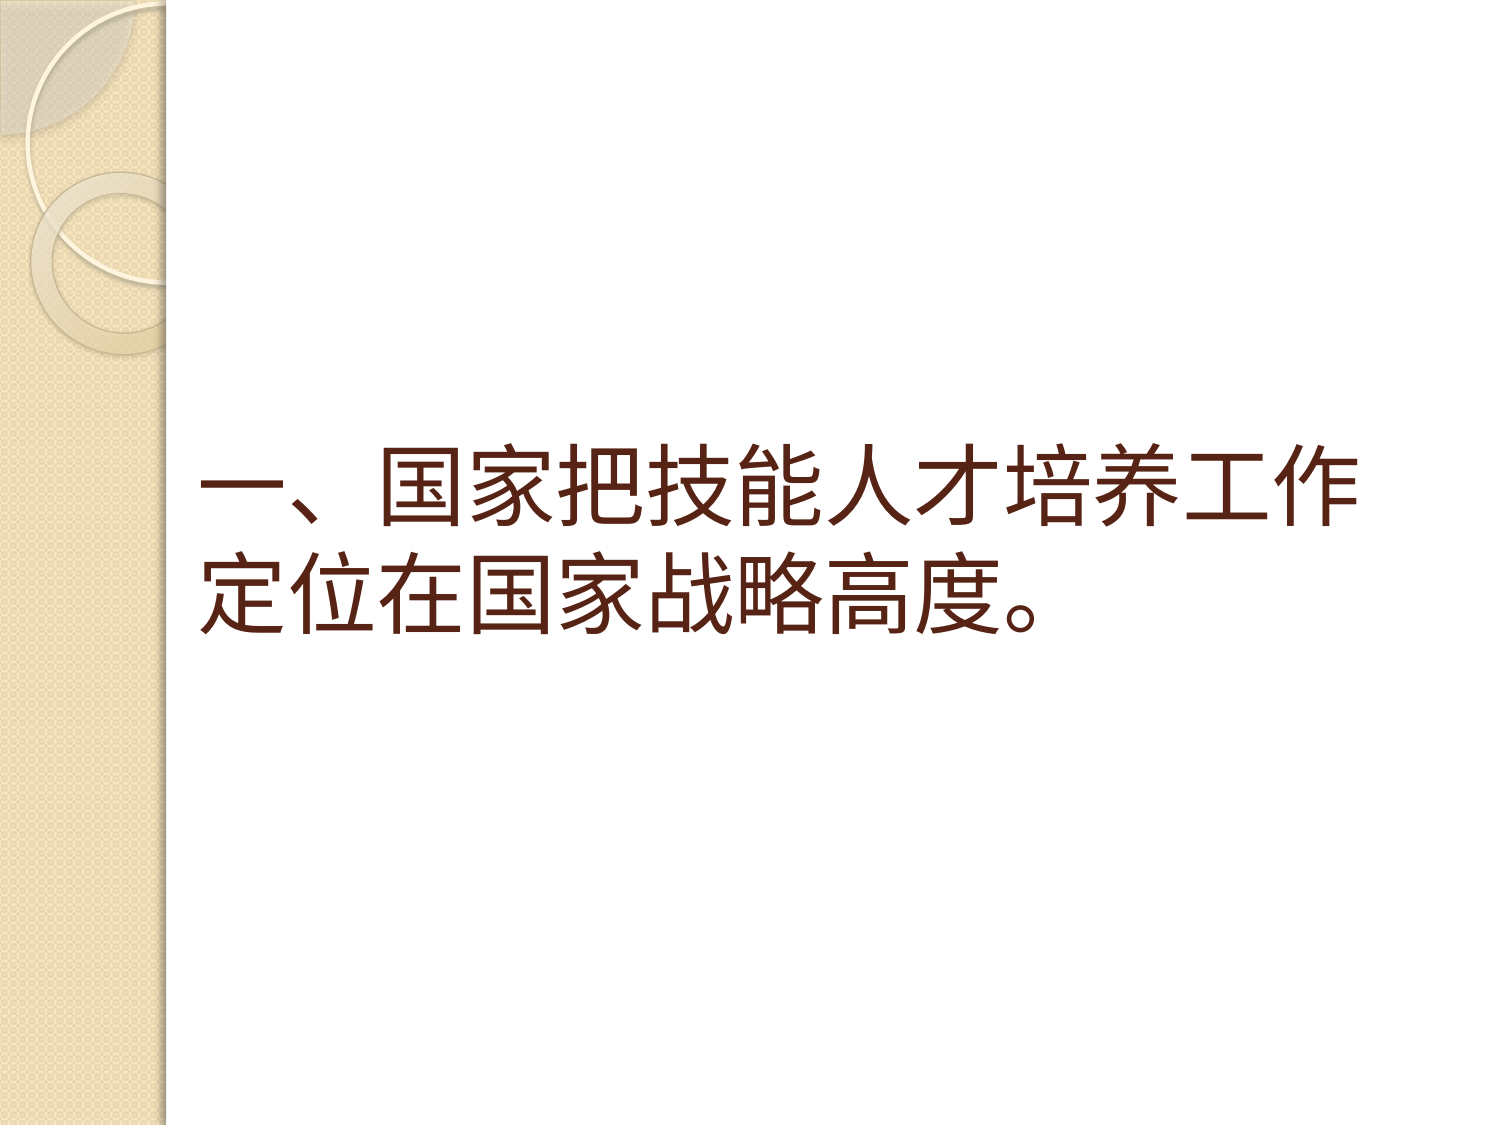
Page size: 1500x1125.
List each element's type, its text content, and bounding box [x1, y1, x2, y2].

title 一、国家把技能人才培养工作定位在国家战略高度。 [183, 302, 1413, 774]
